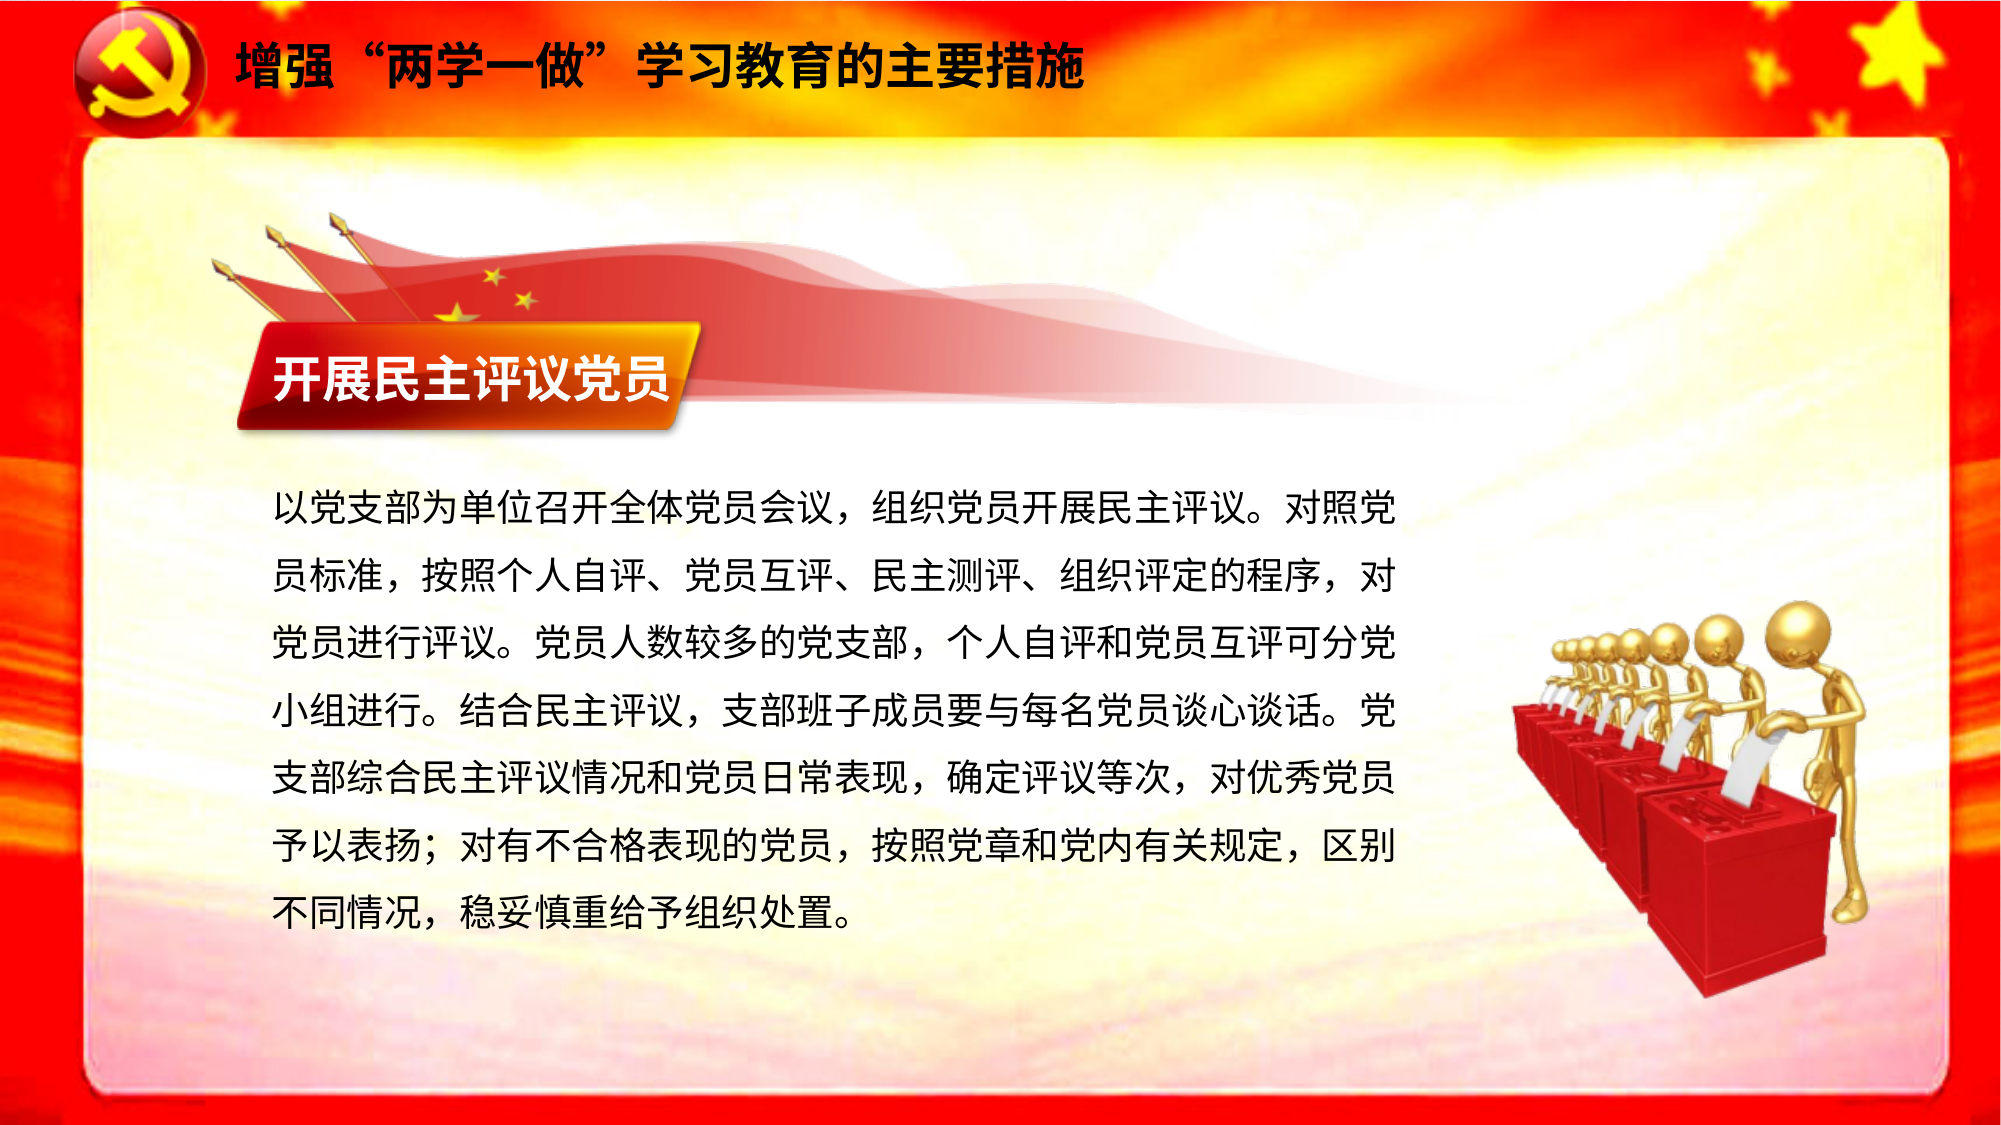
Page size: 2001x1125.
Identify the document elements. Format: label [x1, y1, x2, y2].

text_box [237, 320, 735, 431]
picture [0, 0, 2001, 1125]
